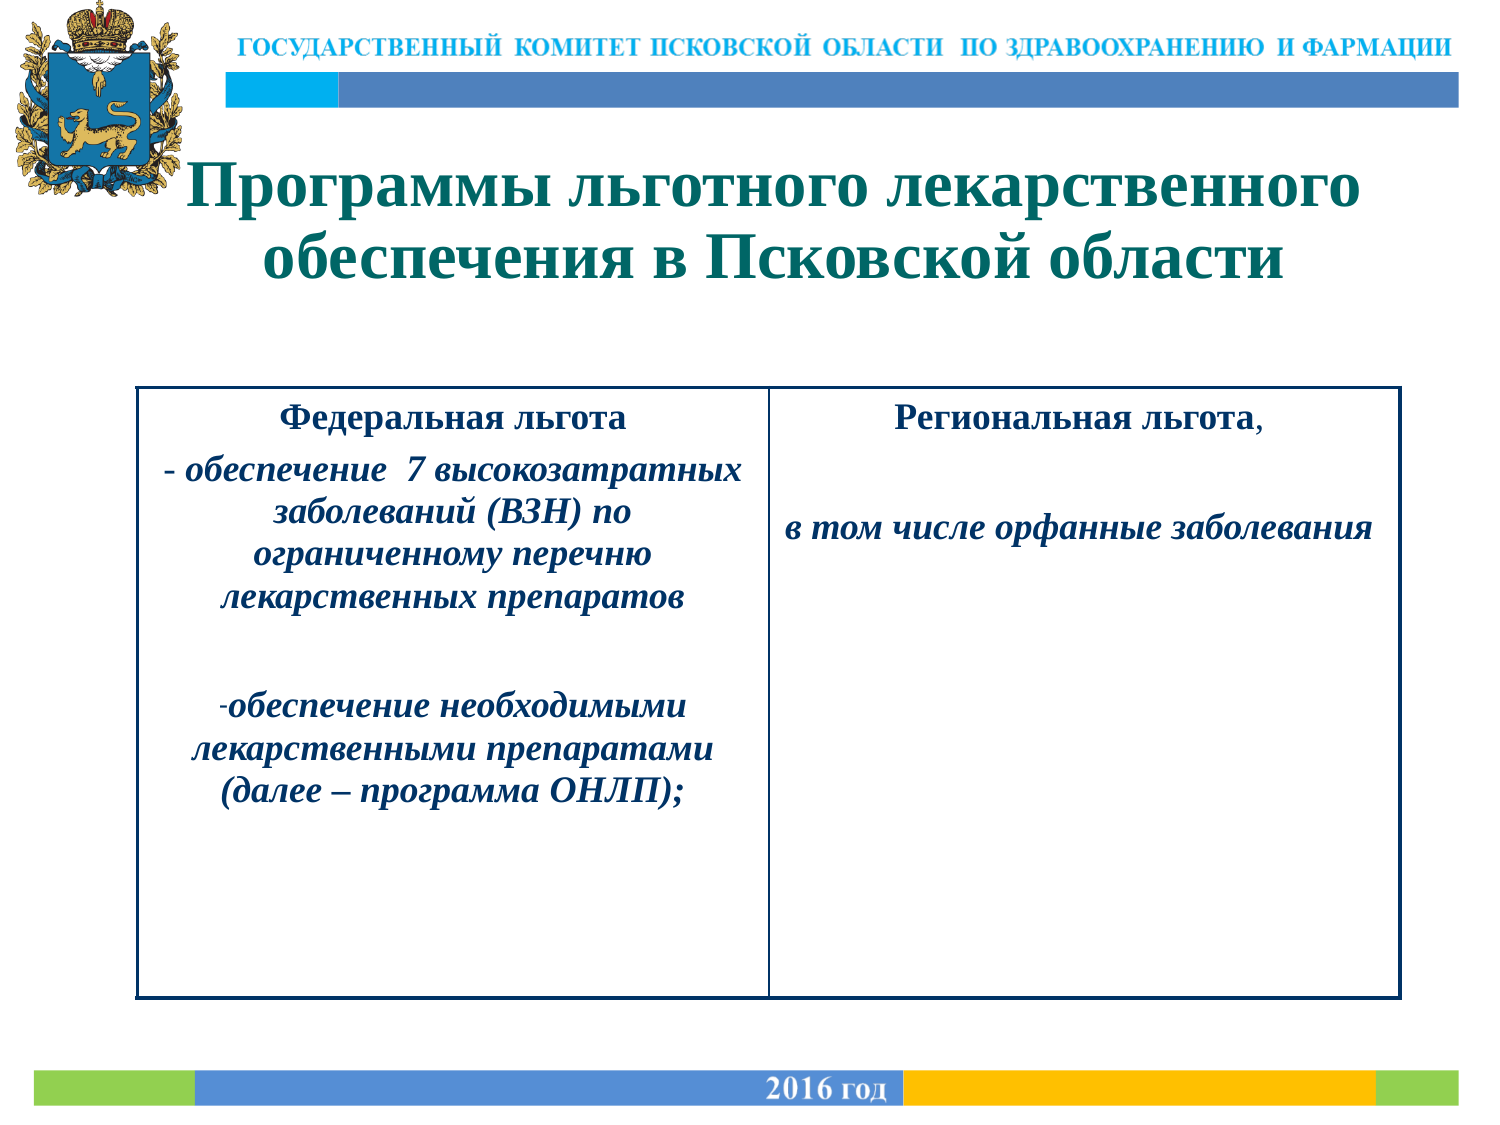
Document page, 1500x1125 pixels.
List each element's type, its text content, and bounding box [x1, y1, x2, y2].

table_header Региональная льгота, в том числе орфанные заболевания [770, 389, 1398, 996]
picture [0, 0, 197, 197]
table_header Федеральная льгота - обеспечение 7 высокозатратных заболеваний (ВЗН) по ограниченному перечню лекарственных препаратов обеспечение необходимыми лекарственными препаратами (далее – программа ОНЛП); [139, 389, 768, 996]
picture [714, 1056, 940, 1125]
text_box Программы льготного лекарственного обеспечения в Псковской области [136, 136, 1413, 301]
picture [206, 16, 1482, 77]
